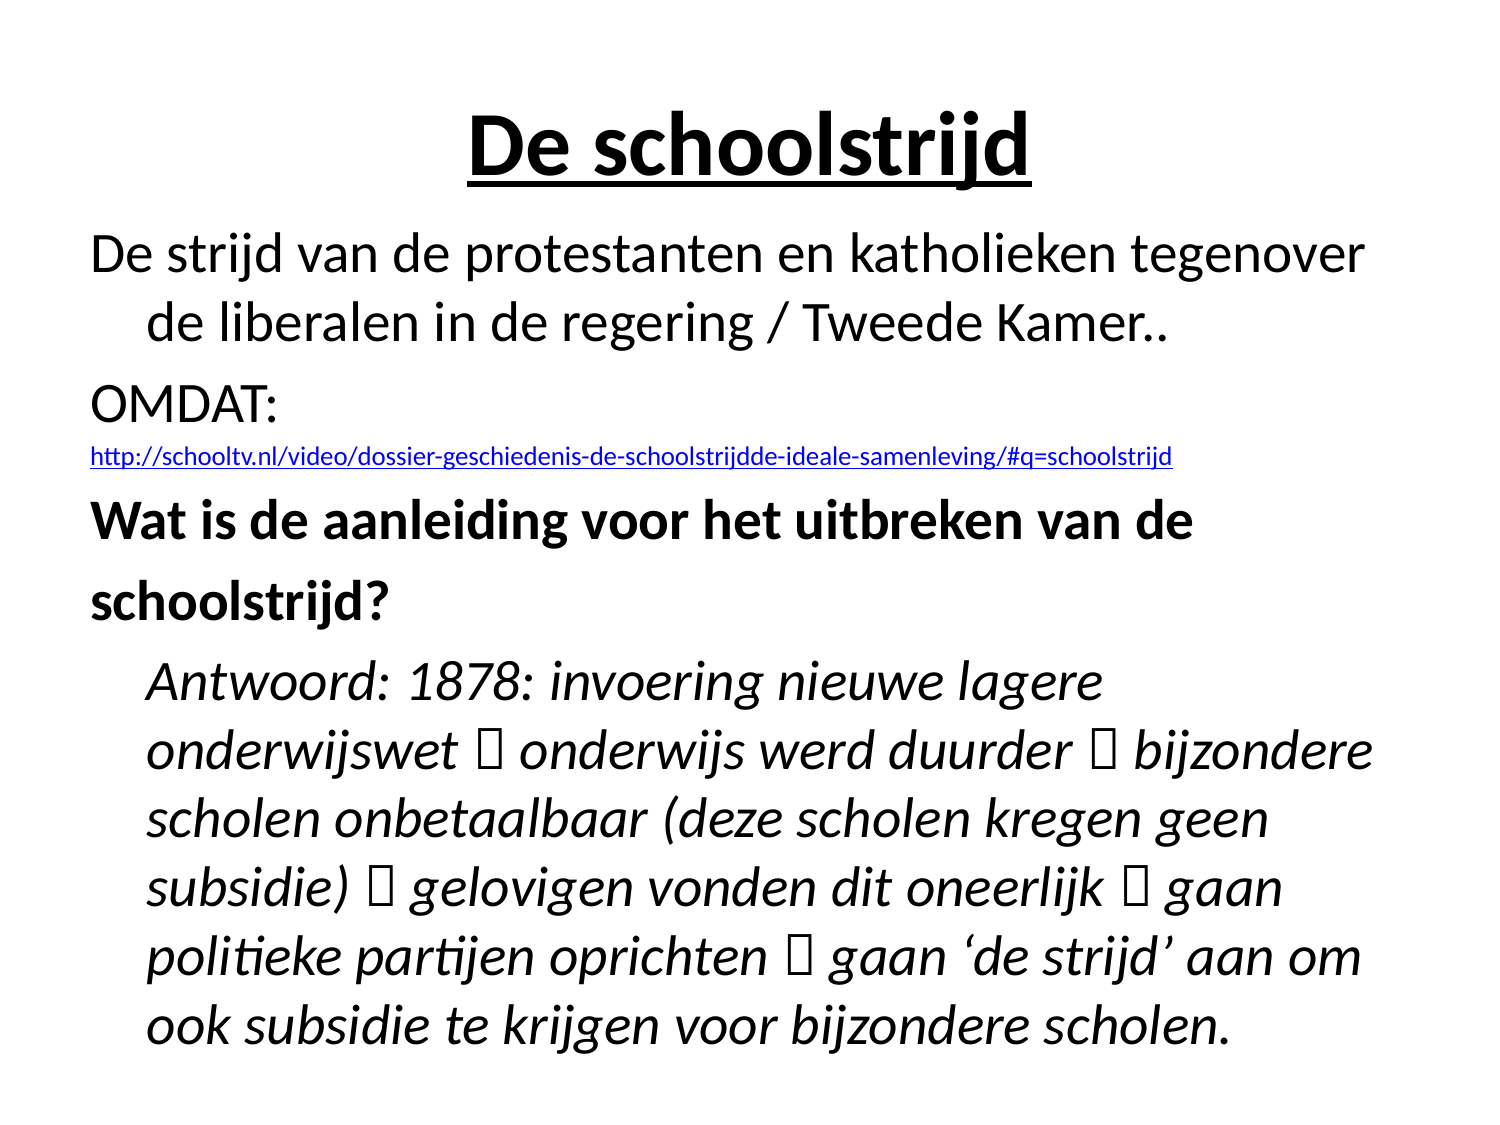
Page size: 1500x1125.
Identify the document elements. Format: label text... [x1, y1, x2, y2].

title De schoolstrijd [75, 45, 1425, 208]
list De strijd van de protestanten en katholieken tegenover de liberalen in de regering / Tweede Kamer.. OMDAT: http://schooltv.nl/video/dossier-geschiedenis-de-schoolstrijdde-ideale-samenleving/#q=schoolstrijd Wat is de aanleiding voor het uitbreken van de schoolstrijd? Antwoord: 1878: invoering nieuwe lagere onderwijswet  onderwijs werd duurder  bijzondere scholen onbetaalbaar (deze scholen kregen geen subsidie)  gelovigen vonden dit oneerlijk  gaan politieke partijen oprichten  gaan ‘de strijd’ aan om ook subsidie te krijgen voor bijzondere scholen. [75, 208, 1425, 1083]
